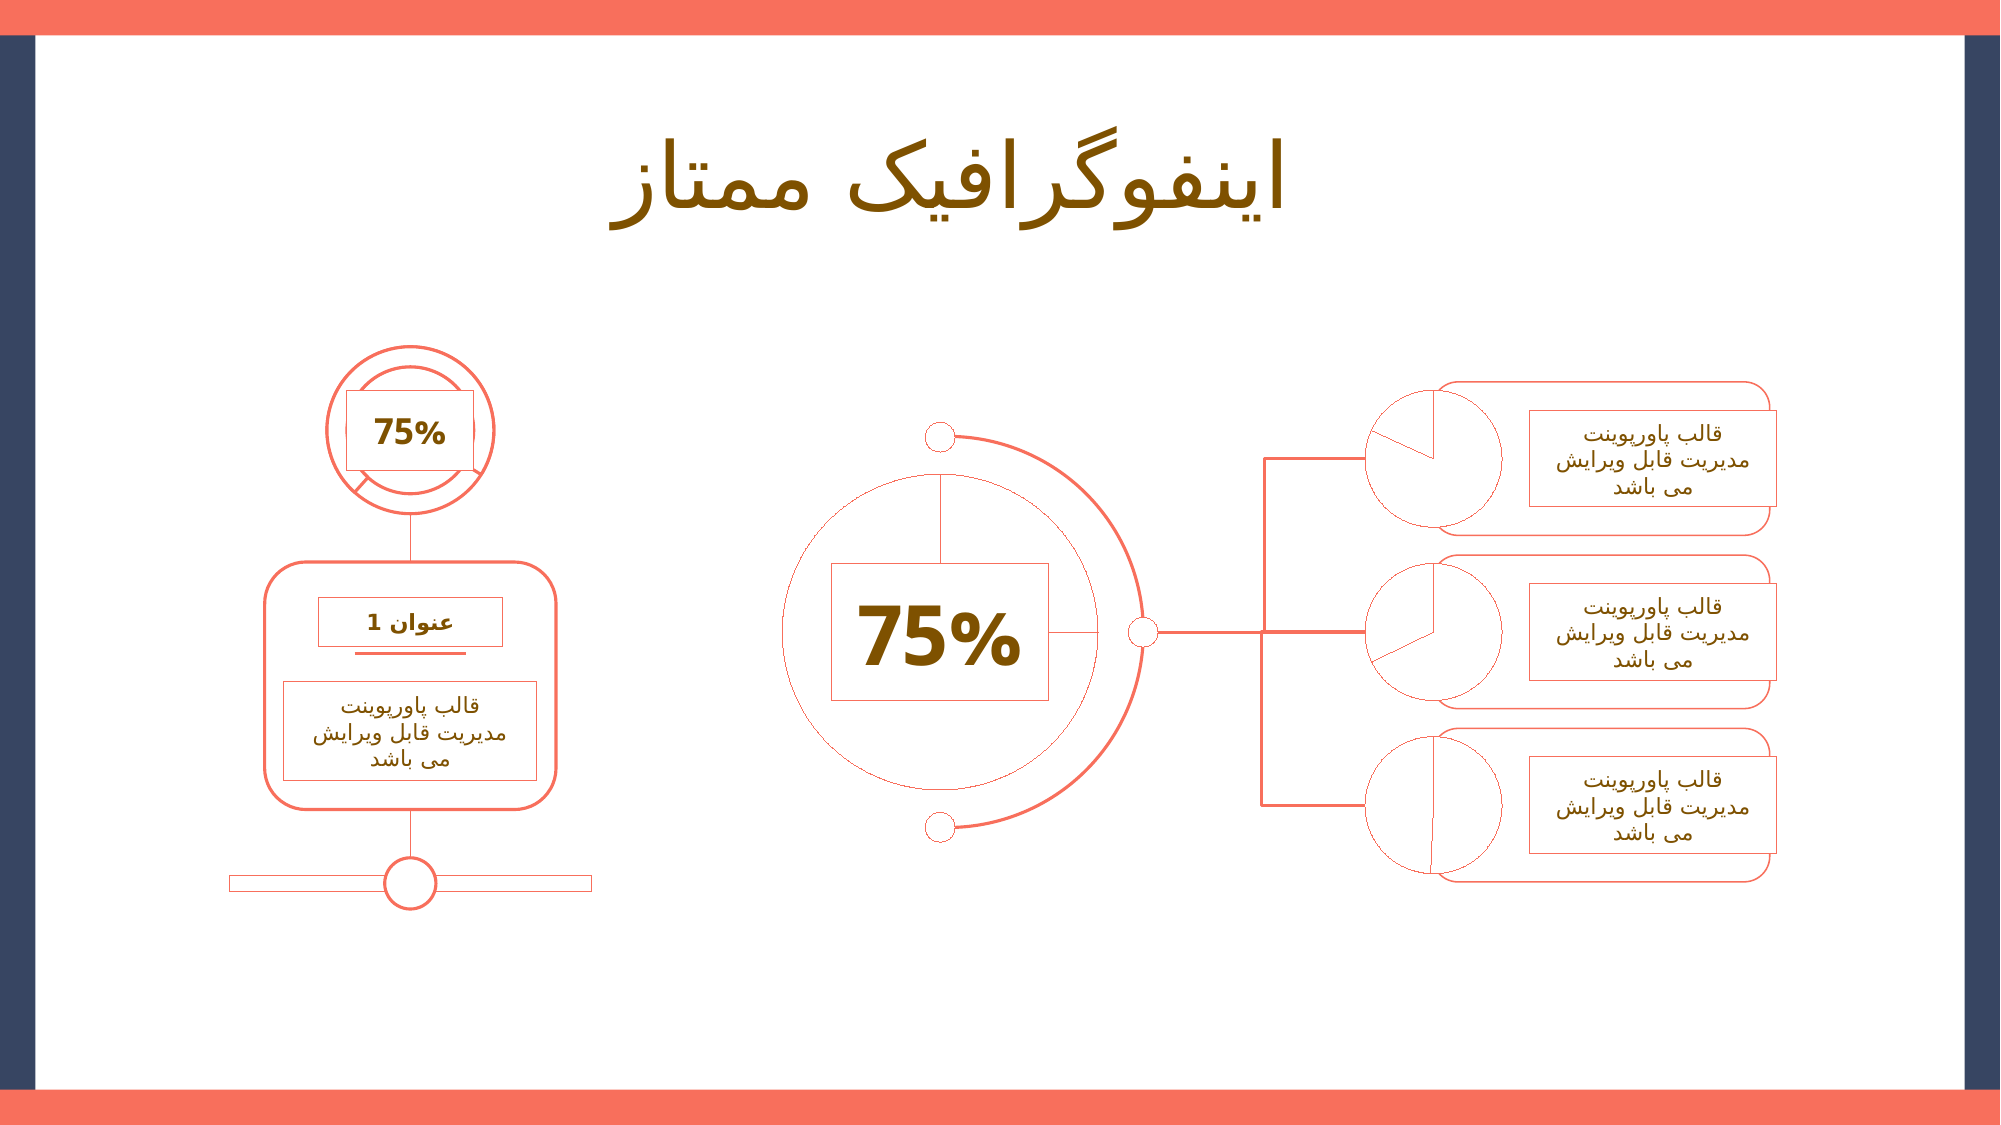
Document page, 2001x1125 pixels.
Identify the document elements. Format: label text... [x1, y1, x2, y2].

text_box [326, 346, 494, 514]
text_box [1364, 736, 1503, 874]
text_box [1158, 633, 1365, 806]
text_box [925, 422, 956, 453]
text_box [264, 561, 557, 810]
text_box [435, 875, 592, 892]
text_box قالب پاورپوینت مدیریت قابل ویرایش می باشد [283, 681, 537, 781]
text_box [1439, 555, 1770, 709]
text_box [384, 857, 436, 910]
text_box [782, 474, 1098, 790]
text_box [947, 436, 1064, 474]
text_box [1098, 506, 1143, 758]
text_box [1364, 390, 1503, 528]
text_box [1365, 563, 1503, 701]
title اینفوگرافیک ممتاز [319, 114, 1586, 209]
text_box [1128, 617, 1158, 648]
text_box [1439, 381, 1770, 536]
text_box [1158, 458, 1365, 631]
text_box قالب پاورپوینت مدیریت قابل ویرایش می باشد [1529, 756, 1777, 854]
text_box [229, 875, 385, 892]
text_box عنوان 1 [318, 597, 503, 647]
text_box قالب پاورپوینت مدیریت قابل ویرایش می باشد [1529, 583, 1777, 681]
text_box [925, 812, 956, 843]
text_box قالب پاورپوینت مدیریت قابل ویرایش می باشد [1529, 410, 1777, 507]
text_box [1439, 728, 1770, 882]
text_box [952, 790, 1063, 828]
